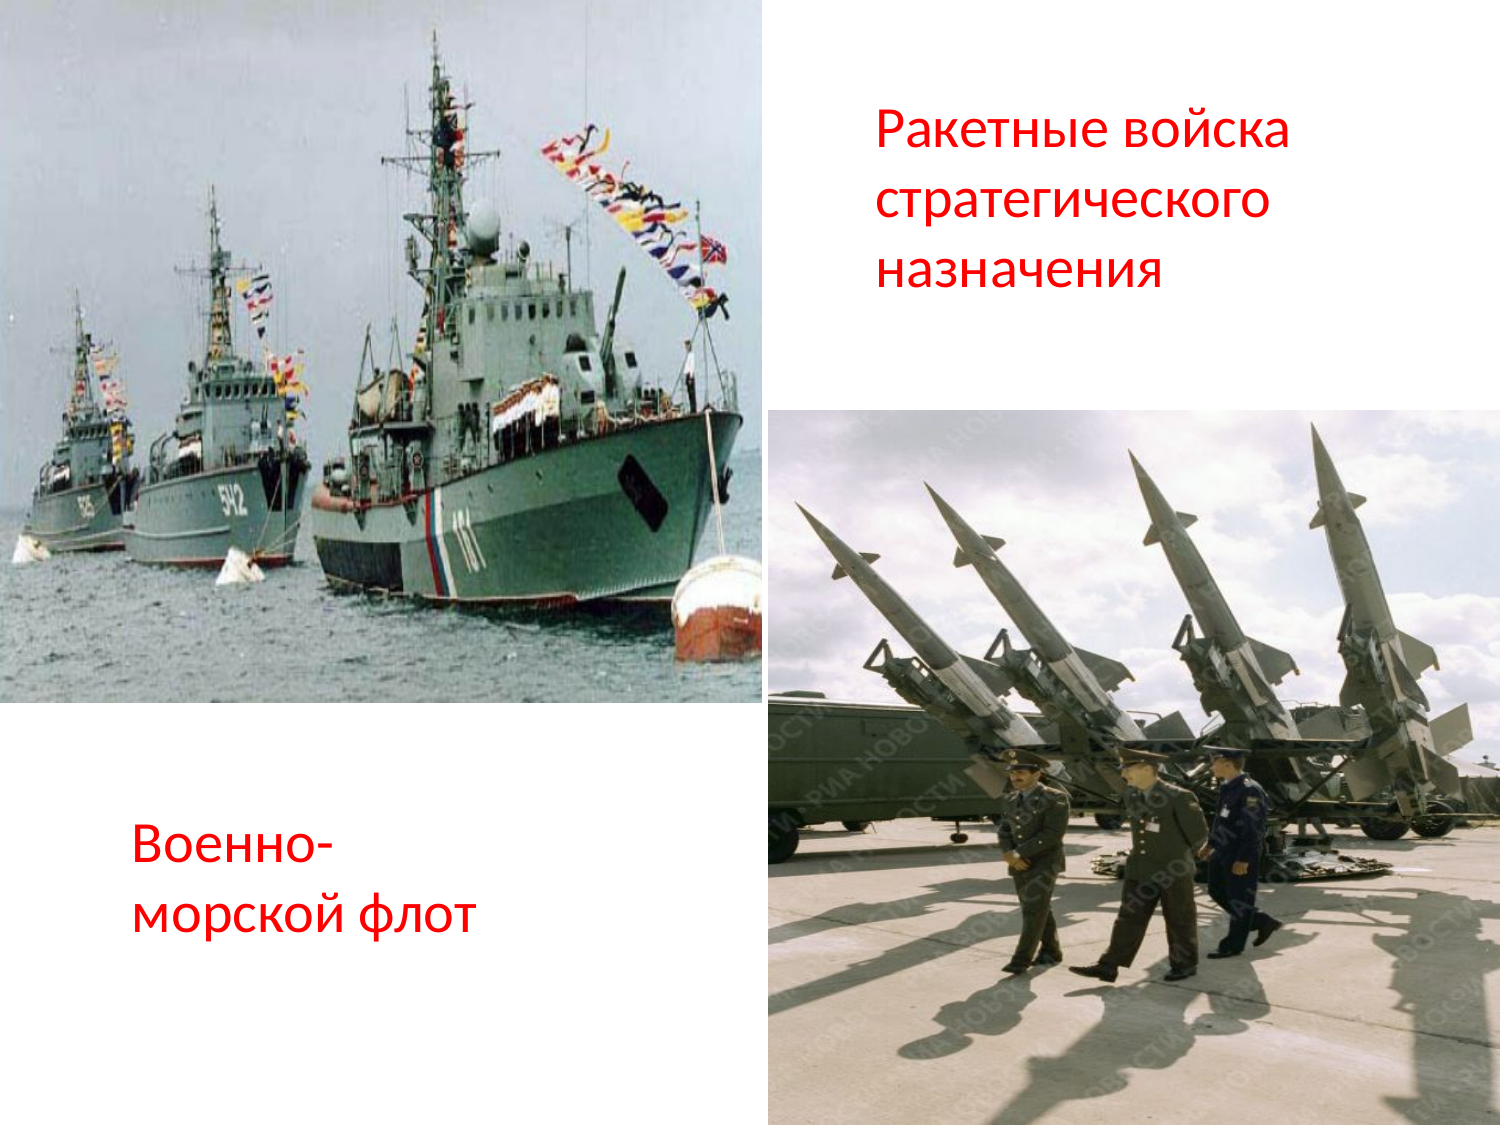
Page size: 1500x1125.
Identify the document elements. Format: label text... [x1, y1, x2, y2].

picture [0, 0, 762, 704]
text_box Ракетные войска стратегического назначения [860, 82, 1435, 307]
text_box Военно- морской флот [117, 796, 528, 952]
picture [768, 409, 1500, 1125]
